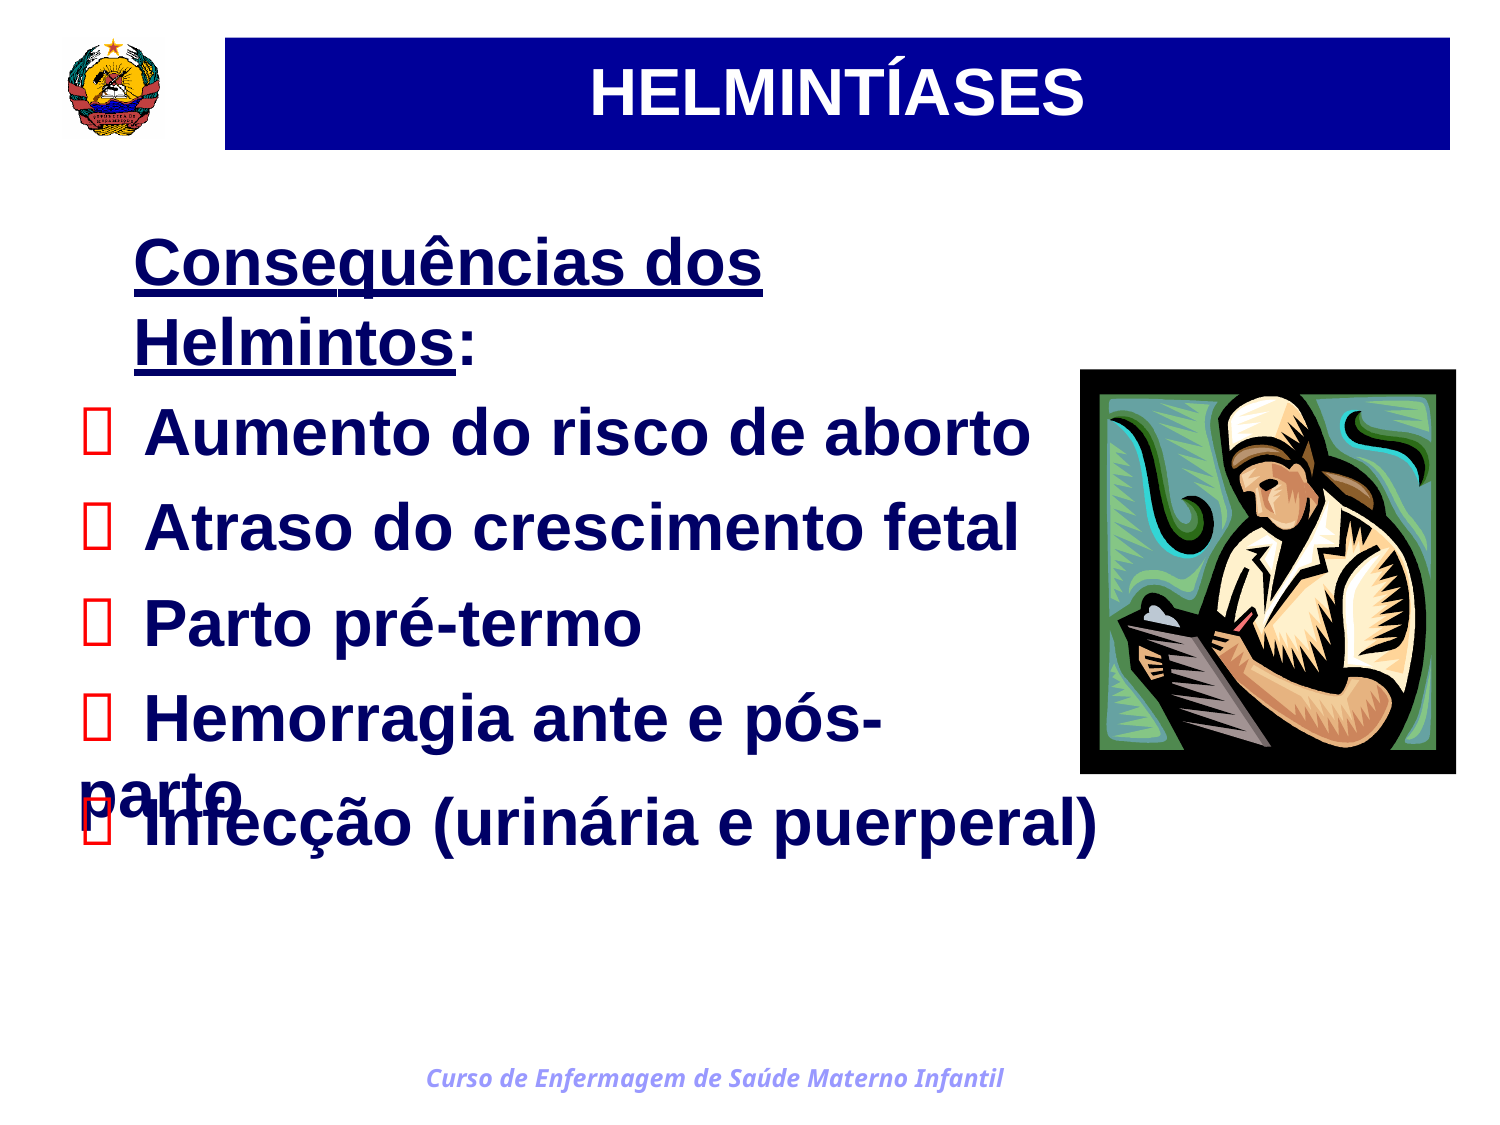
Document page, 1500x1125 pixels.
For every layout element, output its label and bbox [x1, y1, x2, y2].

text_box [75, 788, 1101, 860]
text_box [62, 37, 165, 139]
text_box [131, 228, 775, 300]
text_box [423, 1064, 1118, 1094]
text_box [75, 308, 1054, 764]
text_box [225, 37, 1450, 150]
text_box [1080, 369, 1457, 775]
